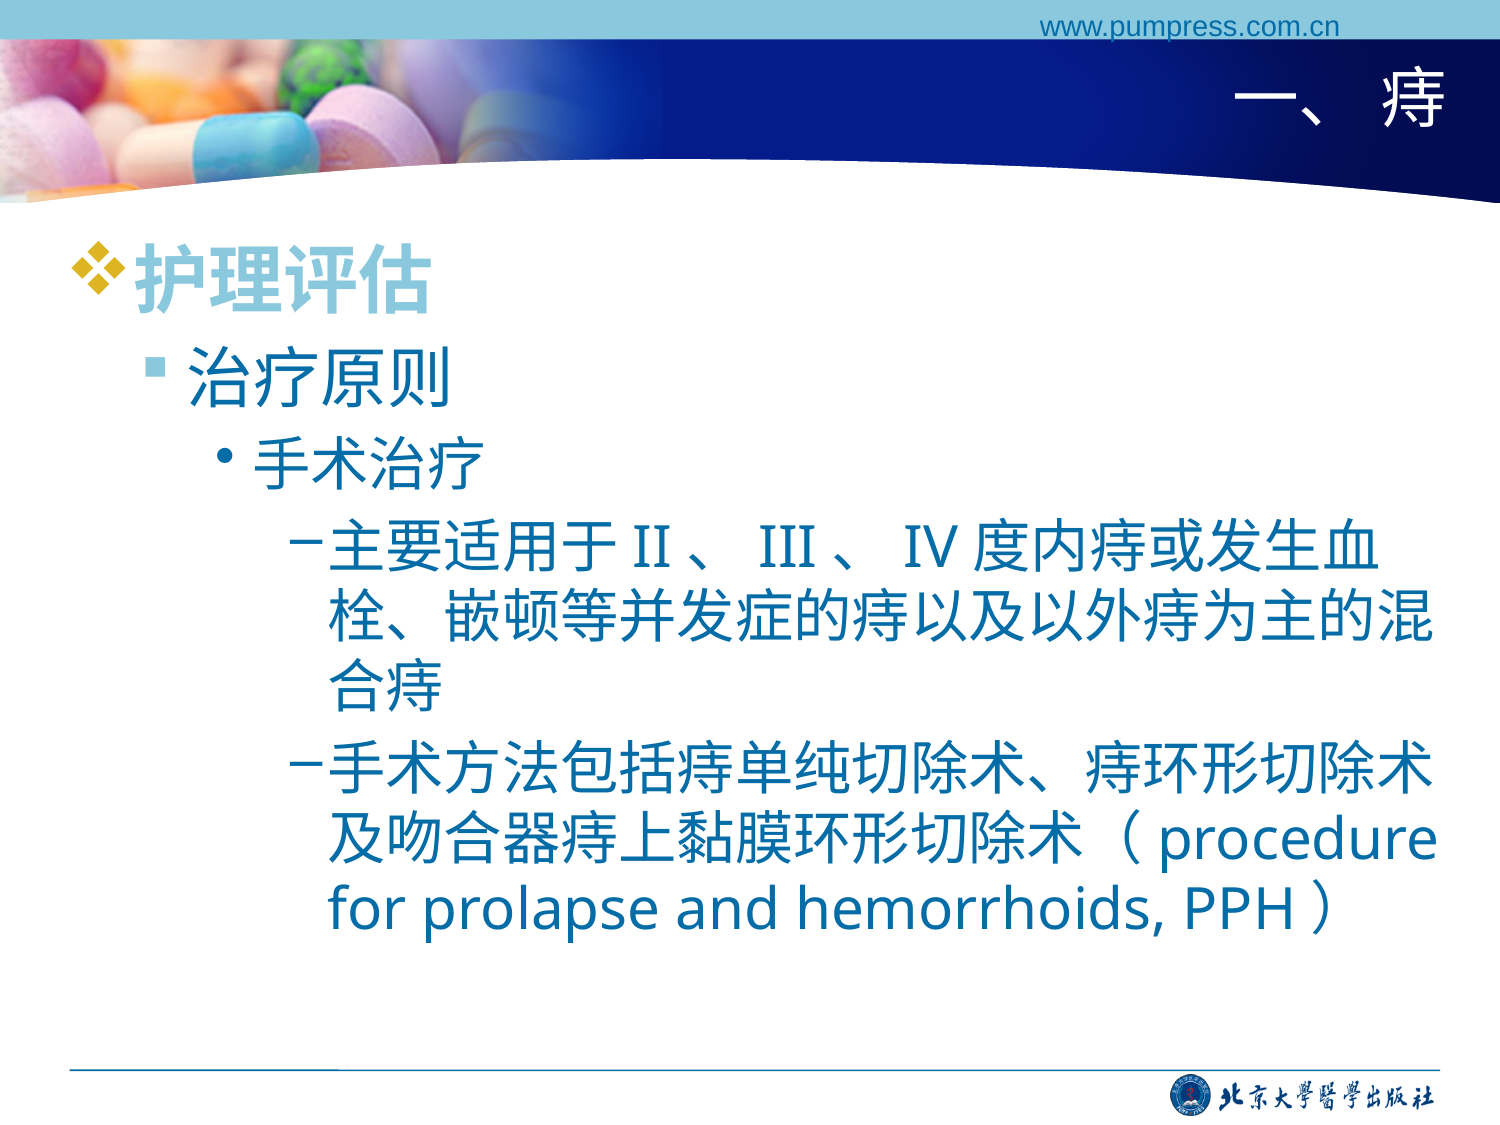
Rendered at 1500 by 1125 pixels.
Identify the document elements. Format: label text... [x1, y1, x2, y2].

list 护理评估 治疗原则 手术治疗 主要适用于II、III、IV度内痔或发生血栓、嵌顿等并发症的痔以及以外痔为主的混合痔 手术方法包括痔单纯切除术、痔环形切除术及吻合器痔上黏膜环形切除术（procedure for prolapse and hemorrhoids, PPH） [49, 224, 1463, 1026]
picture [1170, 1074, 1436, 1118]
picture [0, 40, 1500, 203]
title 一、 痔 [137, 49, 1463, 143]
slide_number www.pumpress.com.cn [1025, 0, 1463, 38]
